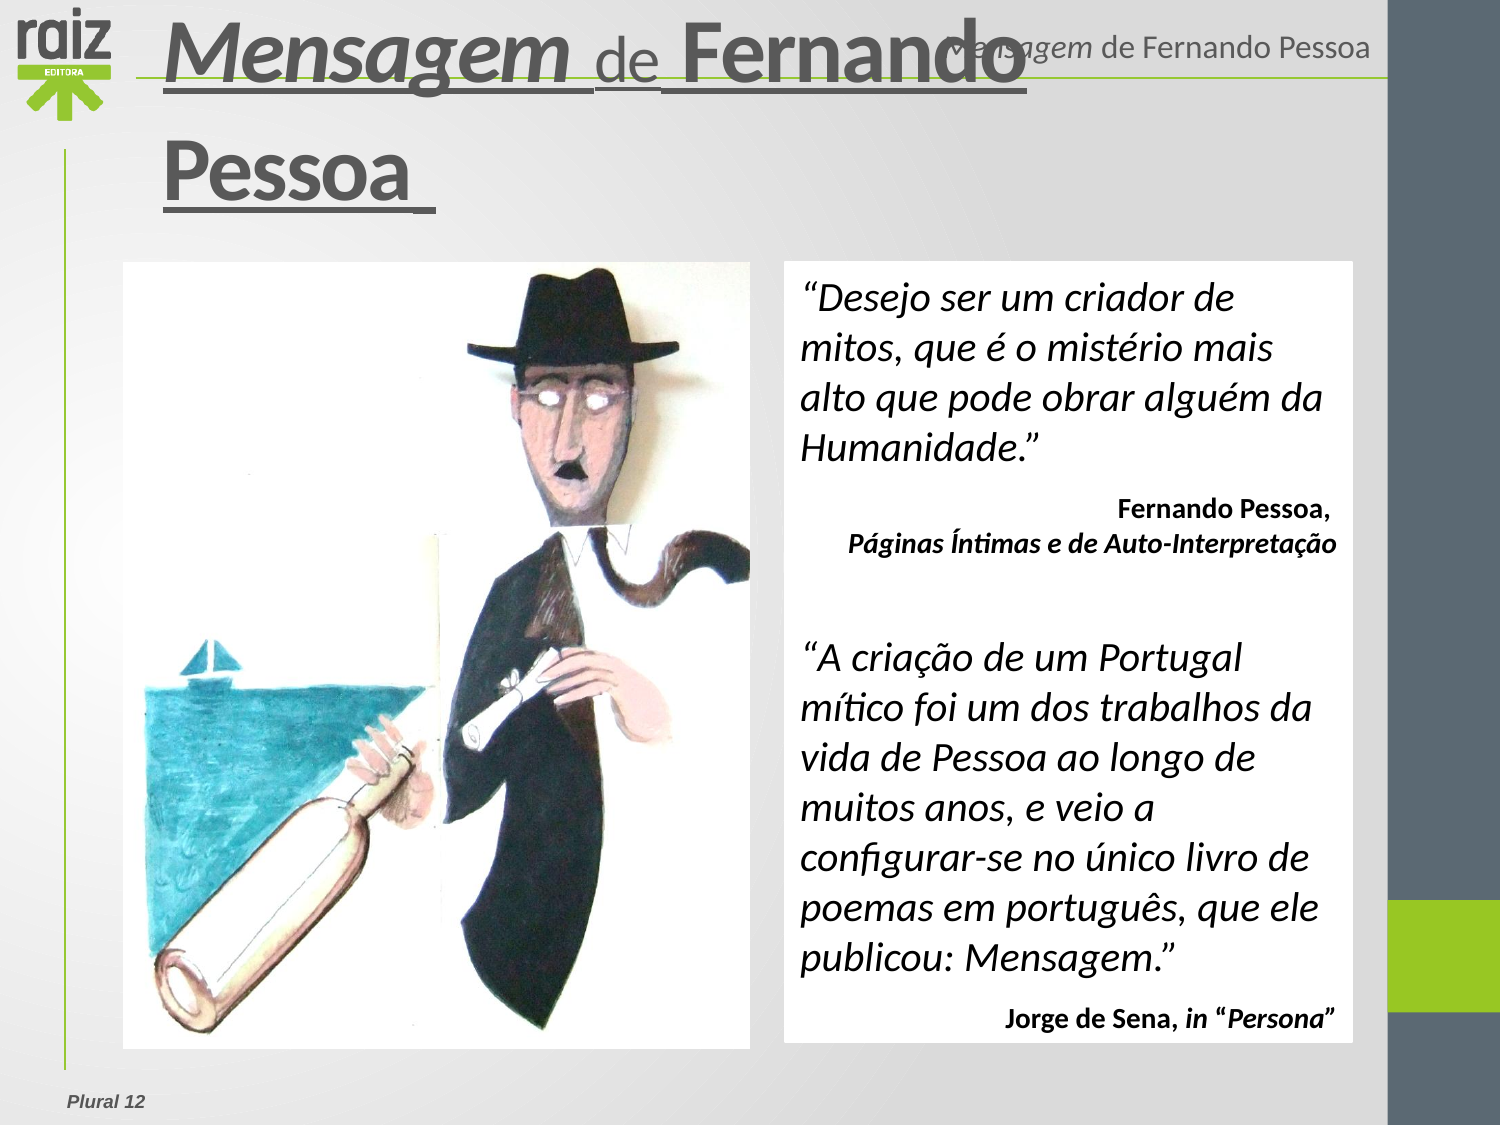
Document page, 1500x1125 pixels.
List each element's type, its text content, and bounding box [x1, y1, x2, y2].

text_box “Desejo ser um criador de mitos, que é o mistério mais alto que pode obrar alguém da Humanidade.” Fernando Pessoa, Páginas Íntimas e de Auto-Interpretação “A criação de um Portugal mítico foi um dos trabalhos da vida de Pessoa ao longo de muitos anos, e veio a configurar-se no único livro de poemas em português, que ele publicou: Mensagem.” Jorge de Sena, in “Persona” [784, 261, 1353, 1043]
picture [123, 261, 751, 1050]
picture [17, 7, 111, 121]
title Mensagem de Fernando Pessoa [147, 113, 1308, 229]
